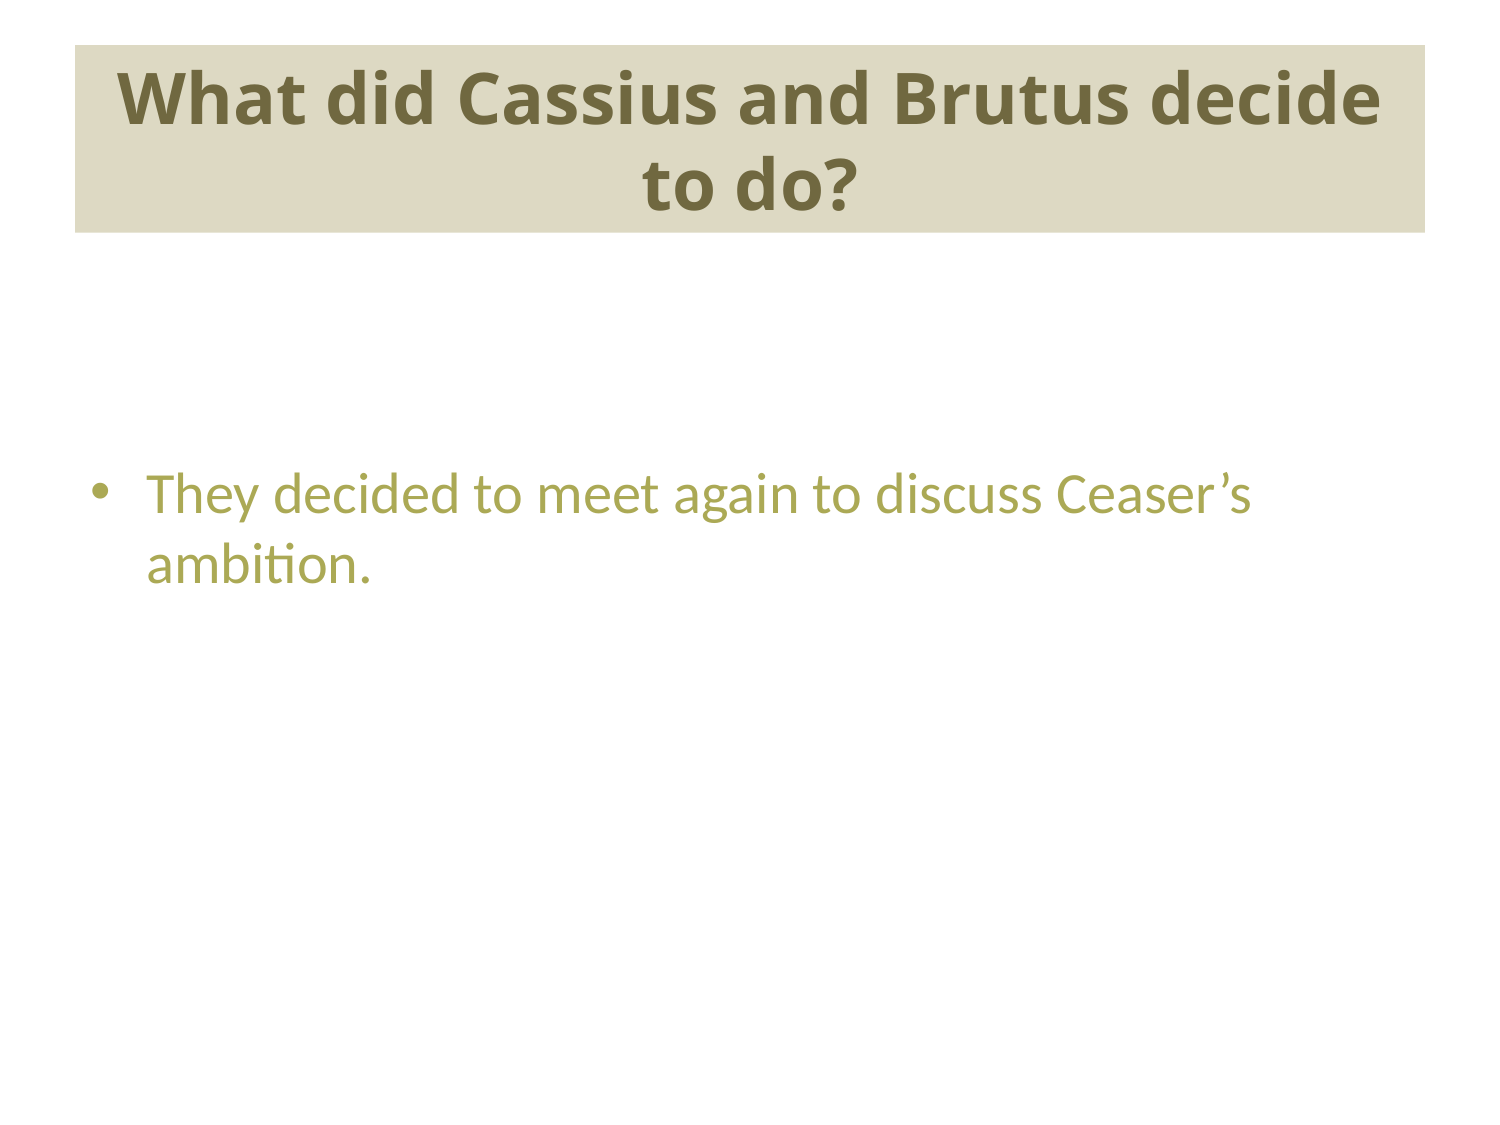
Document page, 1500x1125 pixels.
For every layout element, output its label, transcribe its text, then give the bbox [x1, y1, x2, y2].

list They decided to meet again to discuss Ceaser’s ambition. [75, 262, 1425, 1005]
title What did Cassius and Brutus decide to do? [75, 45, 1425, 233]
